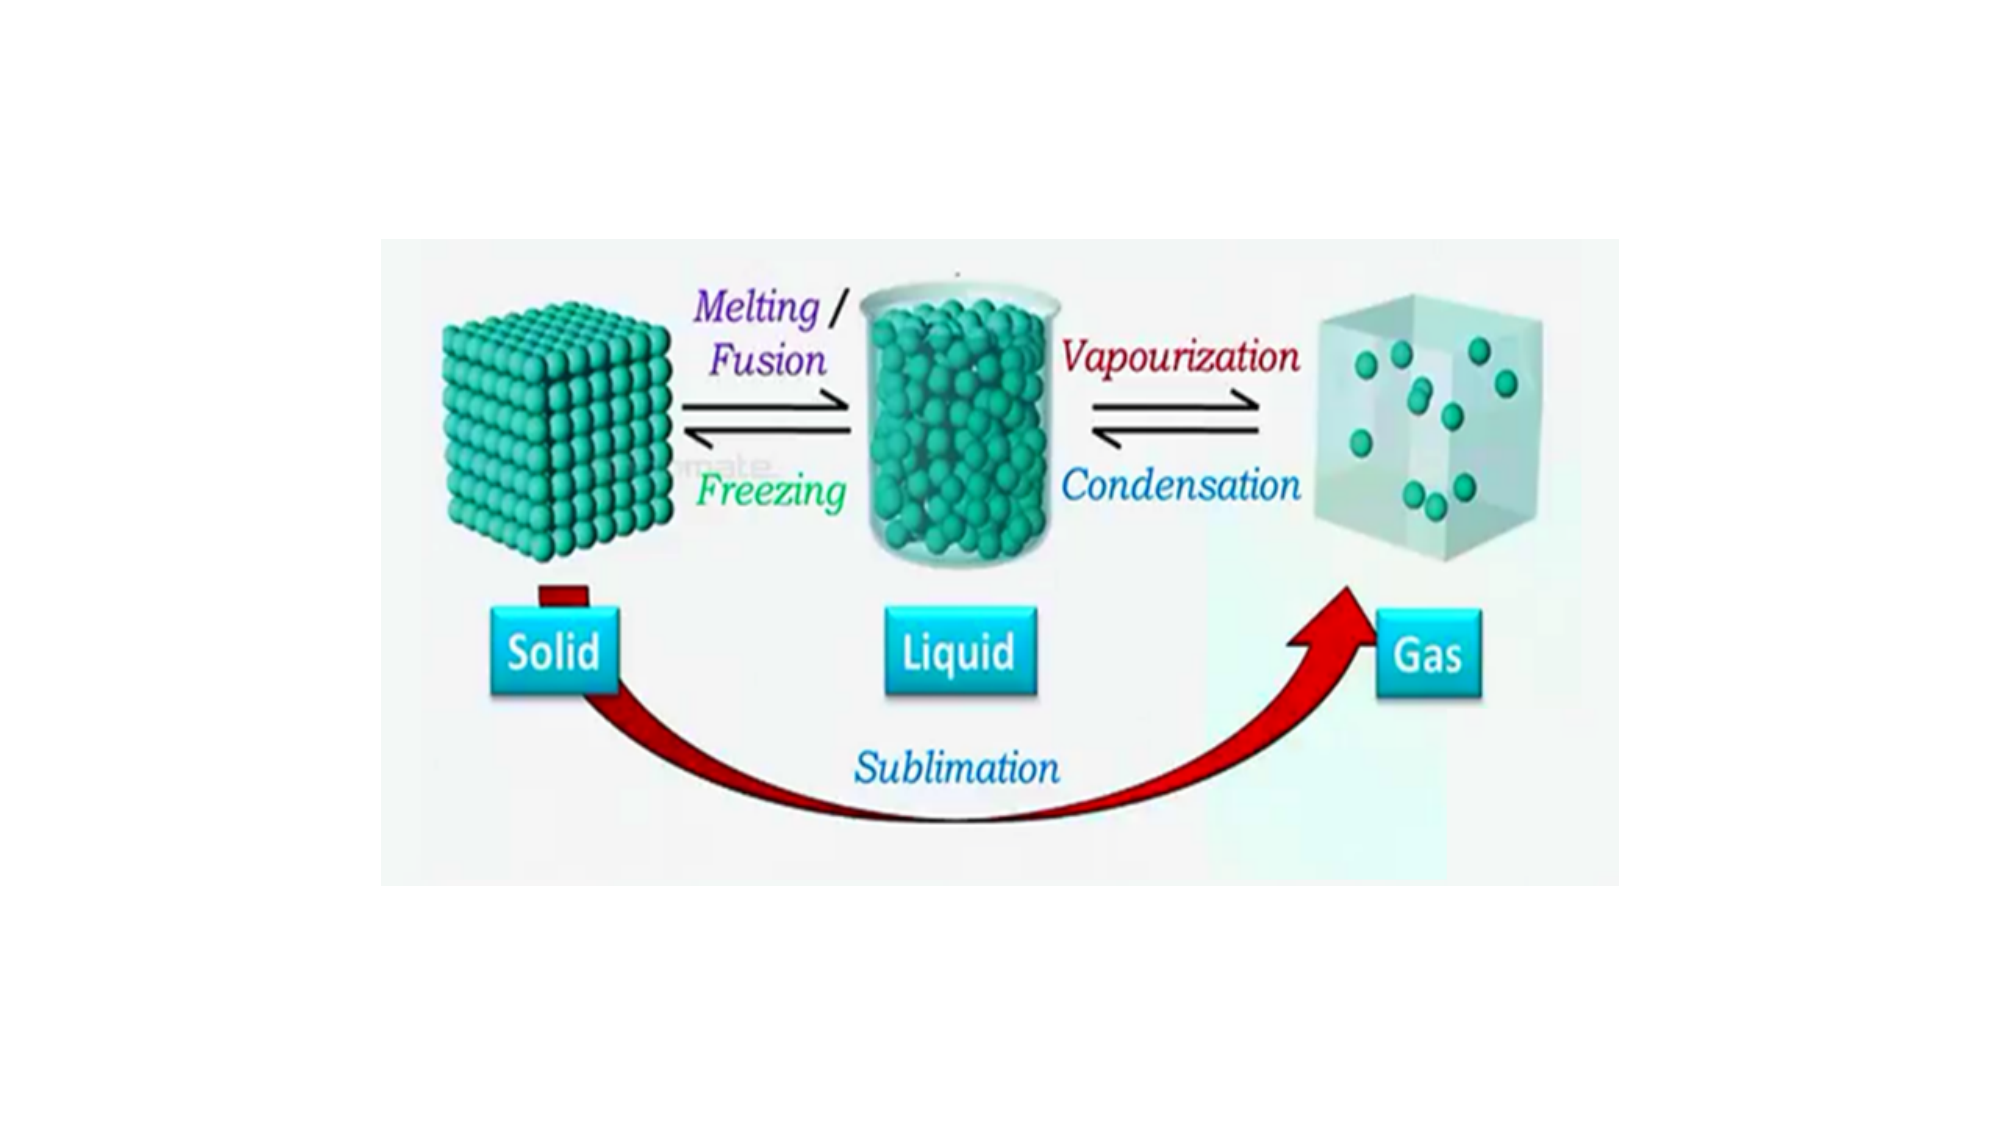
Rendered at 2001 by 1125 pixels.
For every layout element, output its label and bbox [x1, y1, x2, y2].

picture [381, 239, 1619, 886]
